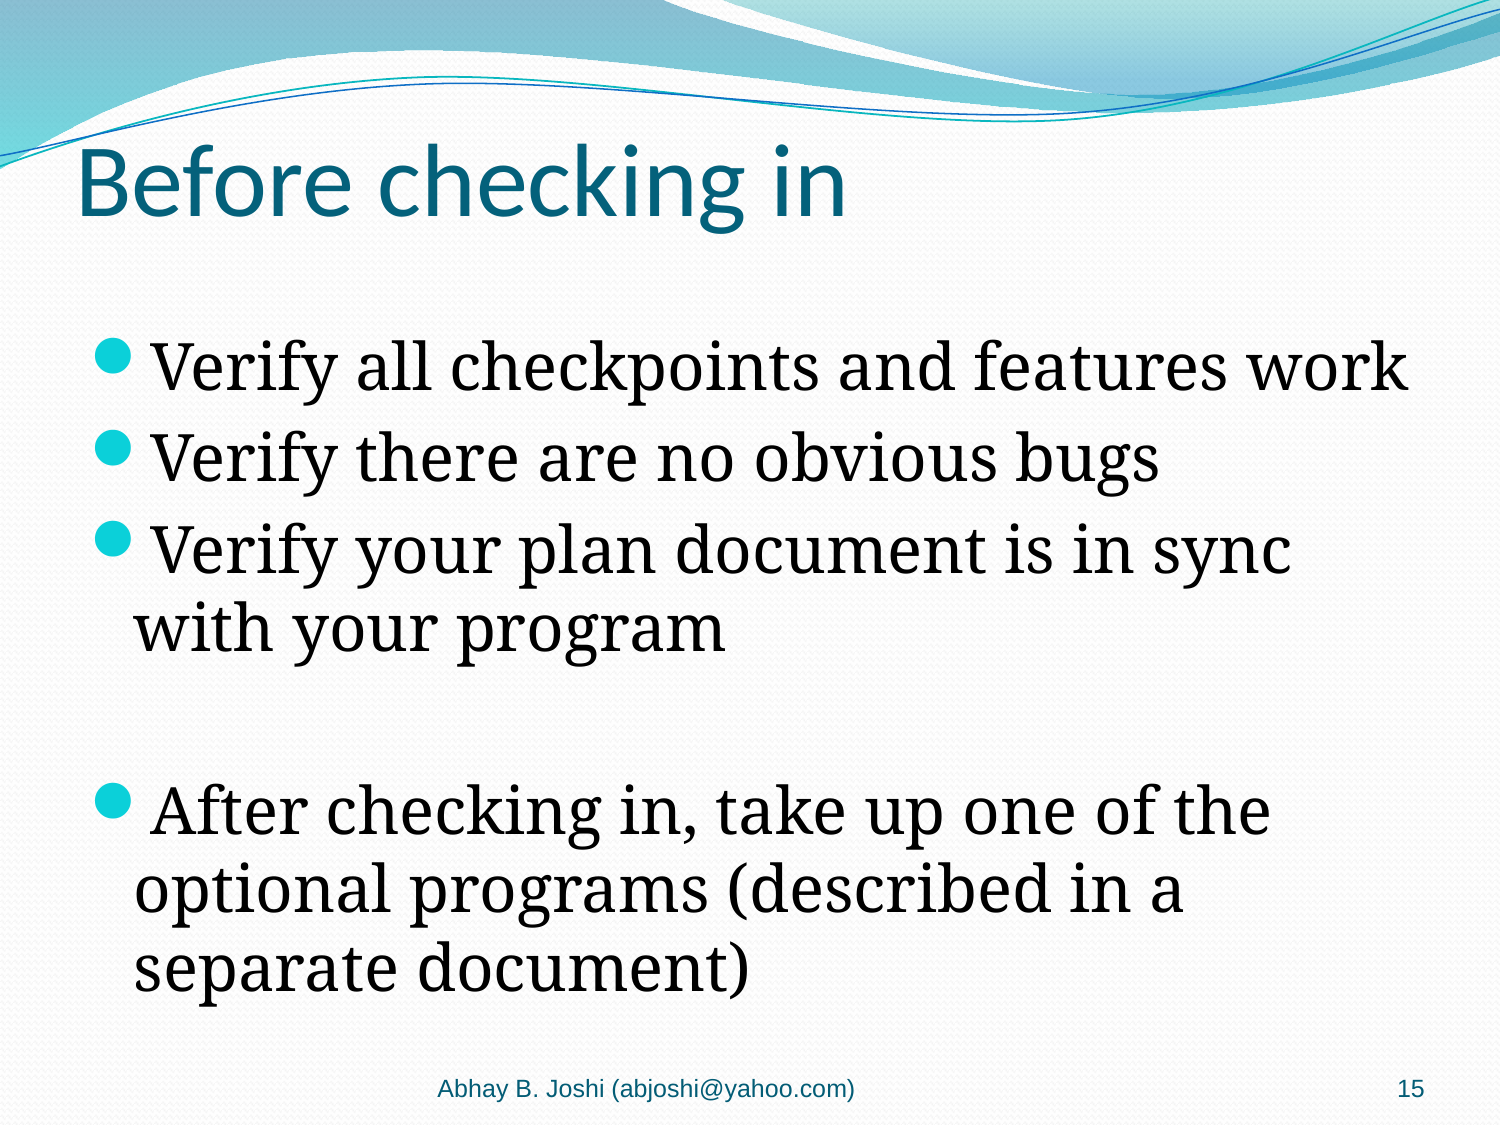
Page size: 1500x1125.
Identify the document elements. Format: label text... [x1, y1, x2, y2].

slide_number 15 [1299, 1042, 1425, 1103]
list Verify all checkpoints and features work Verify there are no obvious bugs Verify your plan document is in sync with your program After checking in, take up one of the optional programs (described in a separate document) [75, 317, 1425, 1038]
footer Abhay B. Joshi (abjoshi@yahoo.com) [437, 1042, 988, 1103]
title Before checking in [75, 50, 1425, 238]
